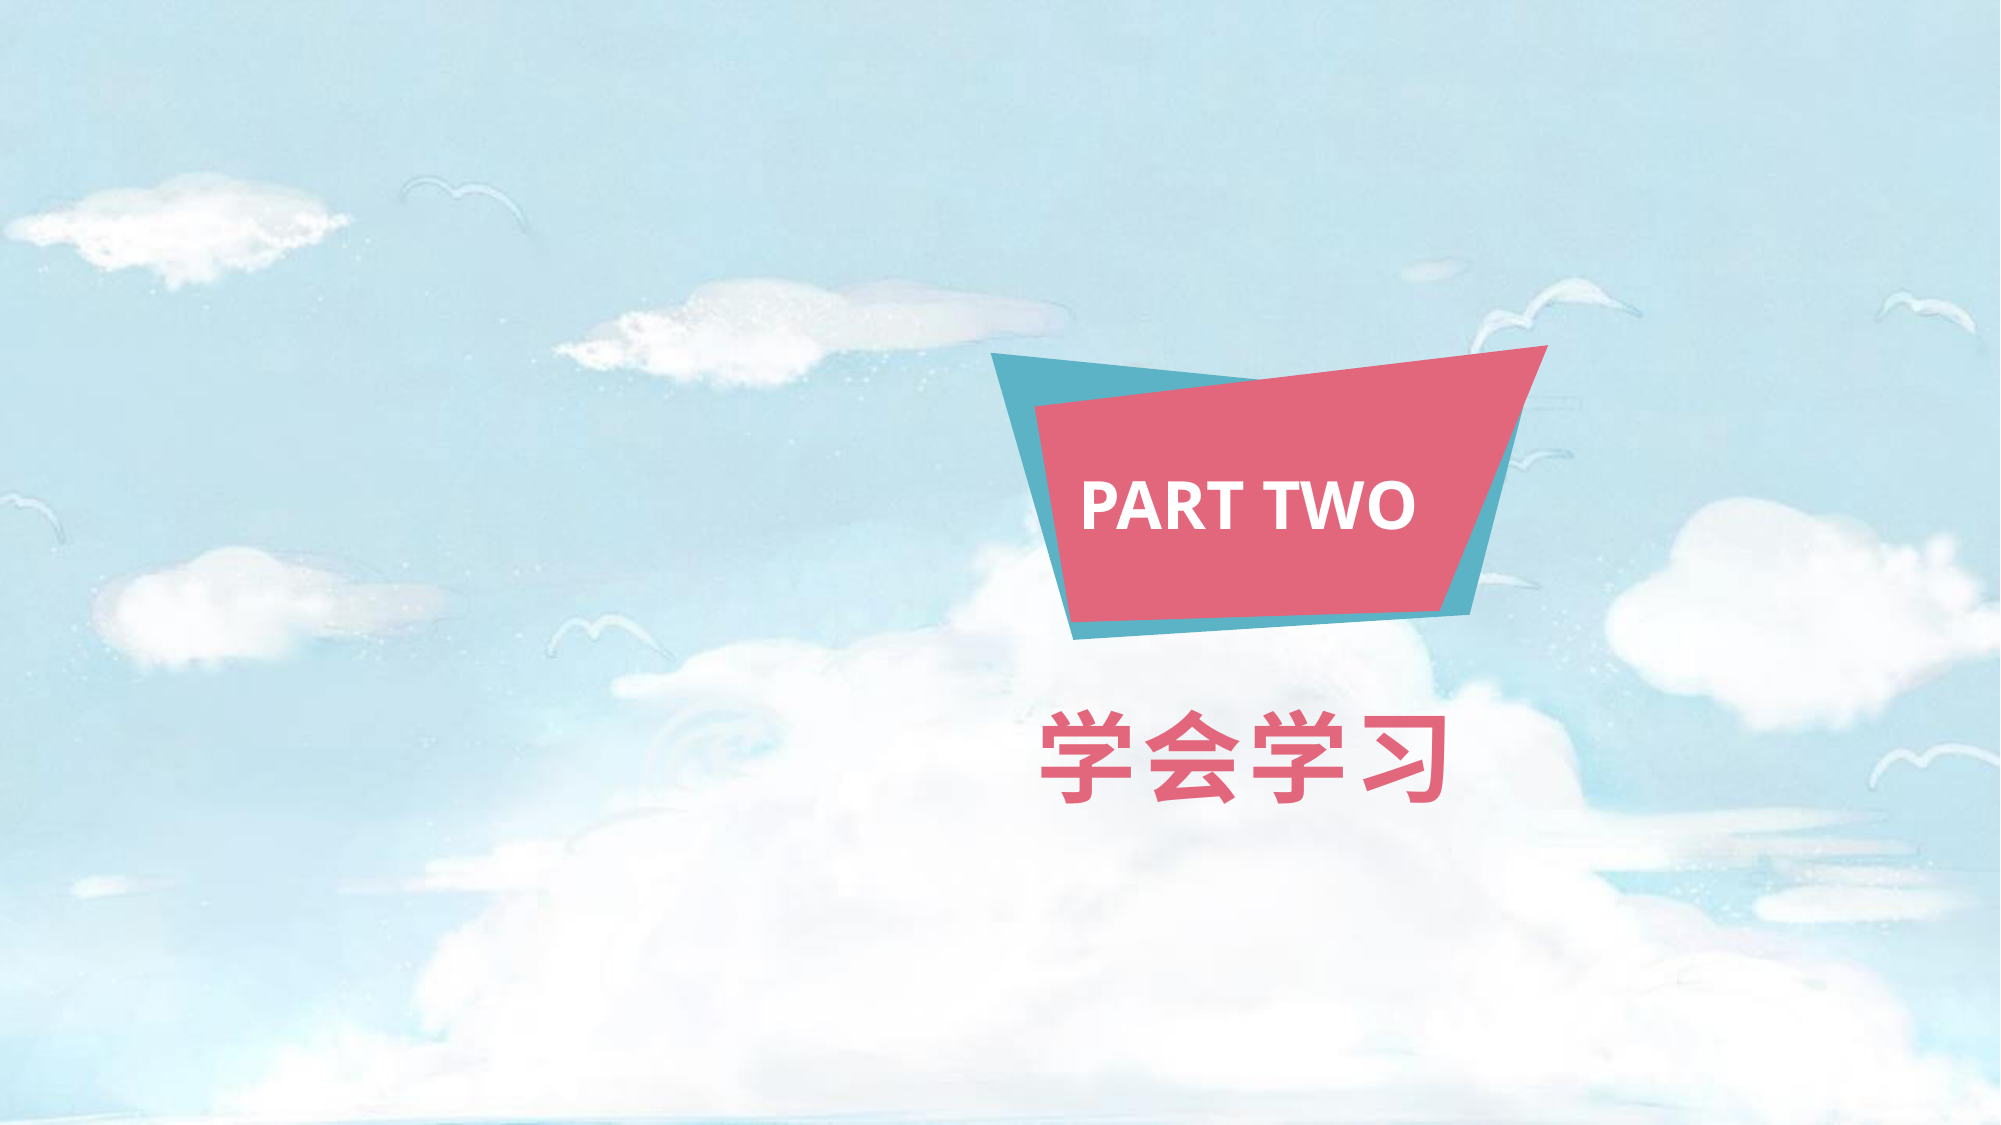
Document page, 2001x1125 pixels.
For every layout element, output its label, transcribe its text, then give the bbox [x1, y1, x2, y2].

text_box 学会学习 [1021, 696, 1914, 815]
picture [0, 0, 2001, 1125]
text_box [990, 345, 1549, 640]
